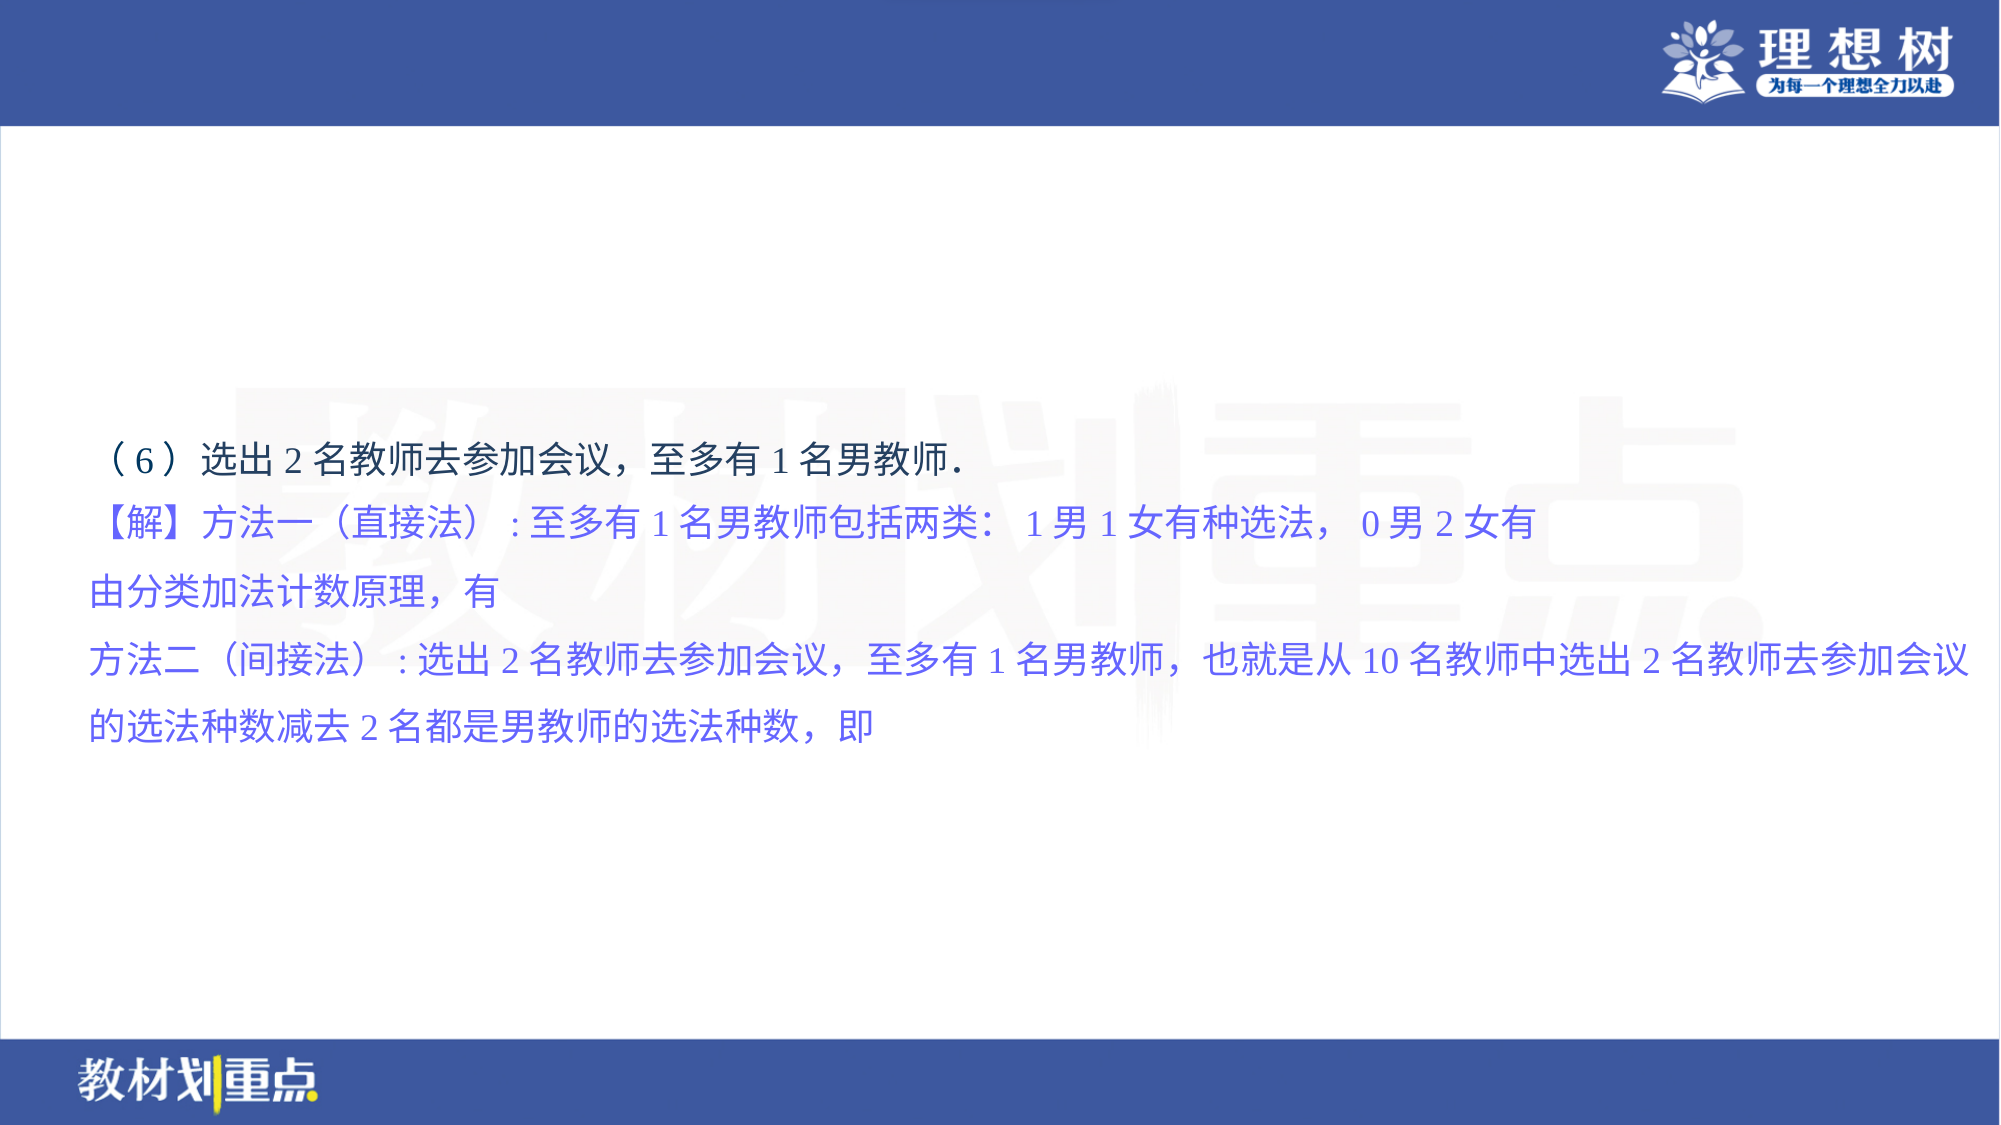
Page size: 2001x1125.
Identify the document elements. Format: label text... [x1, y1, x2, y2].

text_box （6）选出2名教师去参加会议，至多有1名男教师． [88, 414, 1911, 474]
picture [0, 0, 2000, 1125]
